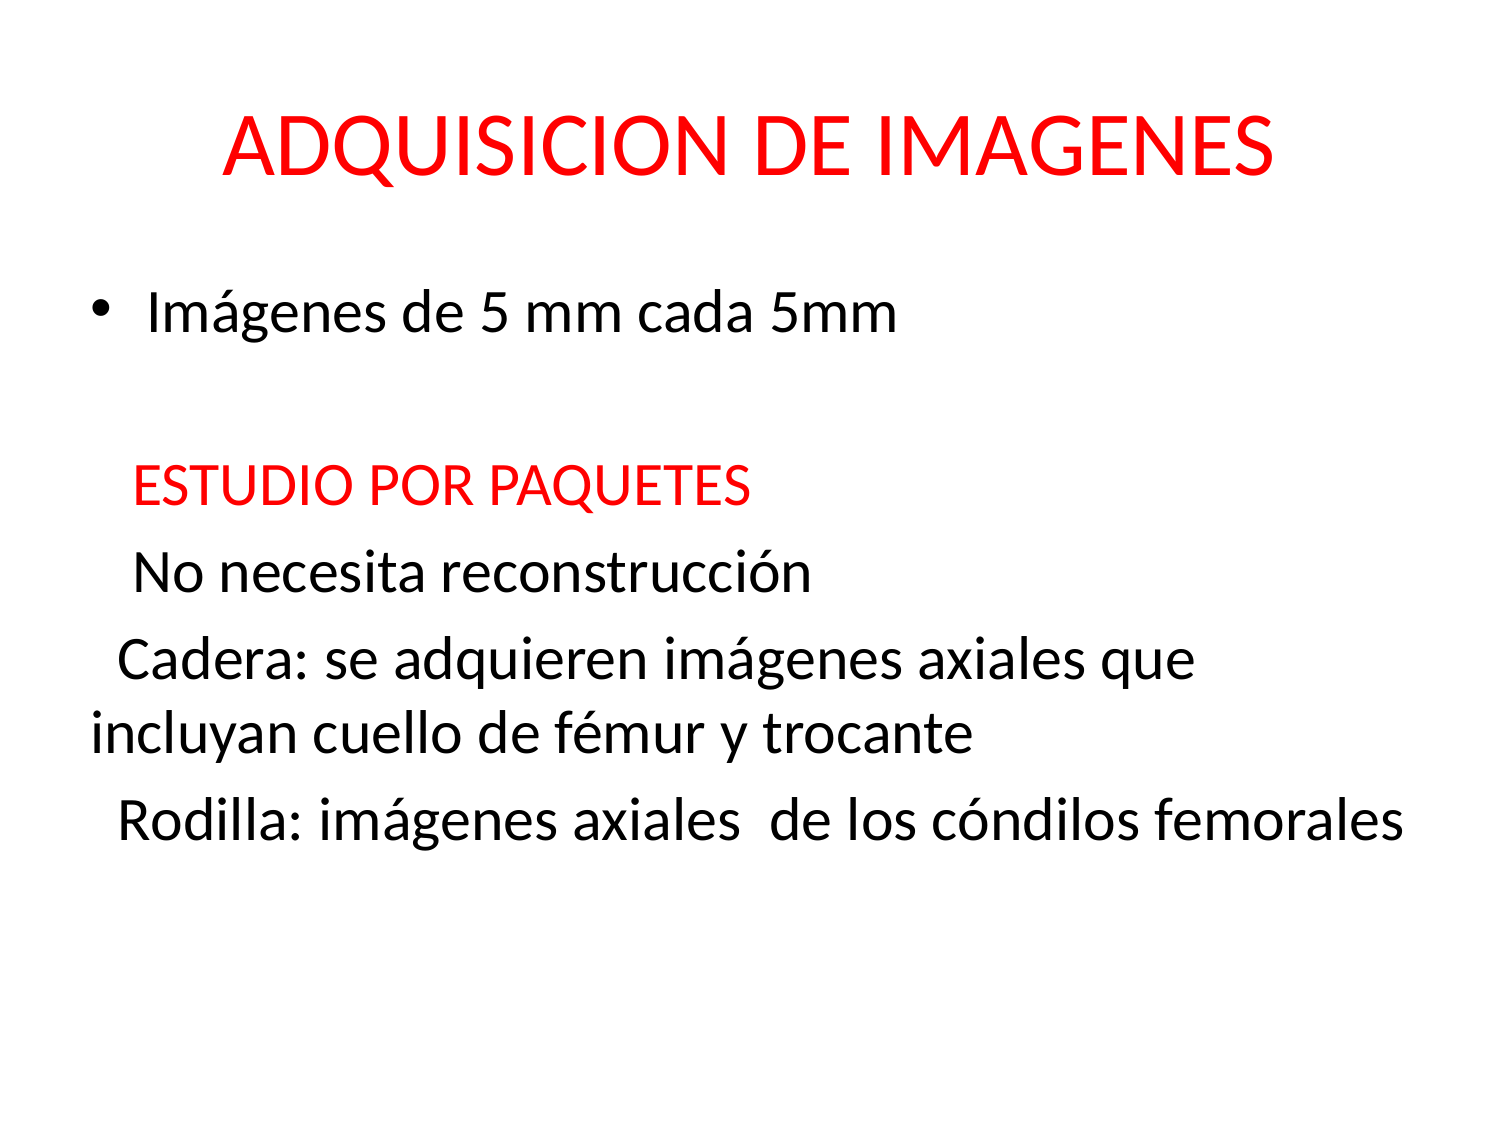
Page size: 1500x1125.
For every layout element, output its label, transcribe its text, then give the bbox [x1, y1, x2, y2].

title ADQUISICION DE IMAGENES [75, 45, 1425, 233]
list Imágenes de 5 mm cada 5mm ESTUDIO POR PAQUETES No necesita reconstrucción Cadera: se adquieren imágenes axiales que incluyan cuello de fémur y trocante Rodilla: imágenes axiales de los cóndilos femorales [75, 262, 1425, 1005]
